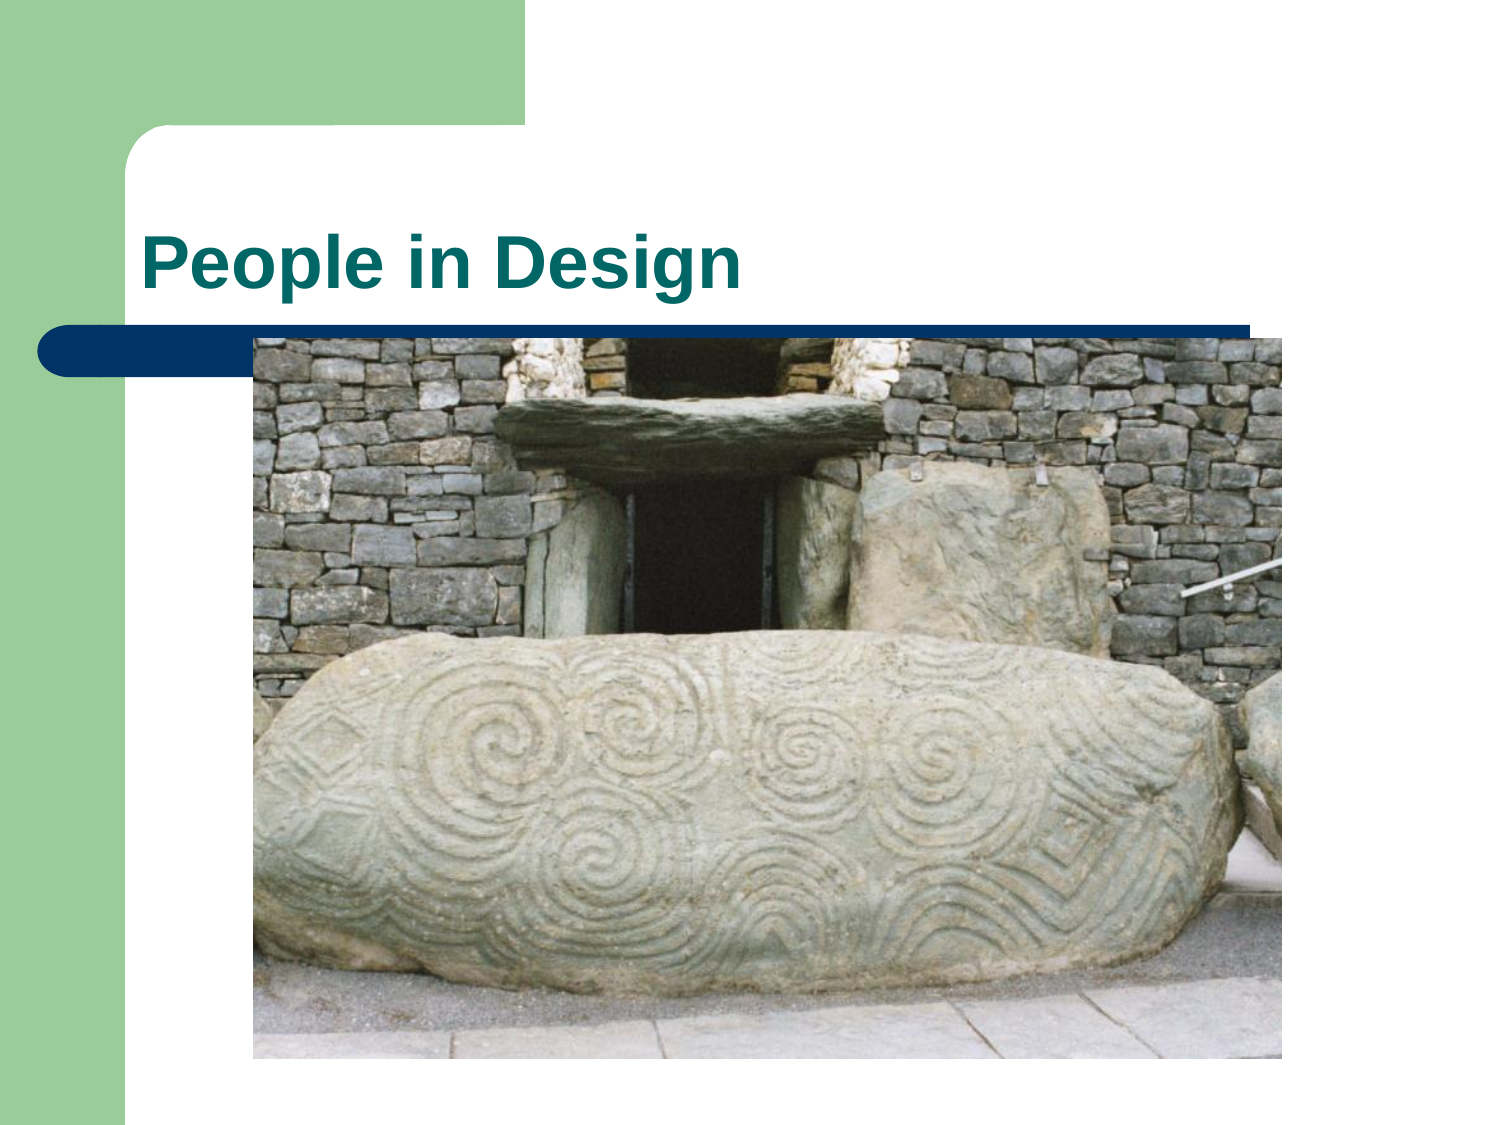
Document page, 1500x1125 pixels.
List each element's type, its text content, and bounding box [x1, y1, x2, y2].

title People in Design [124, 124, 1426, 313]
picture [253, 337, 1282, 1059]
